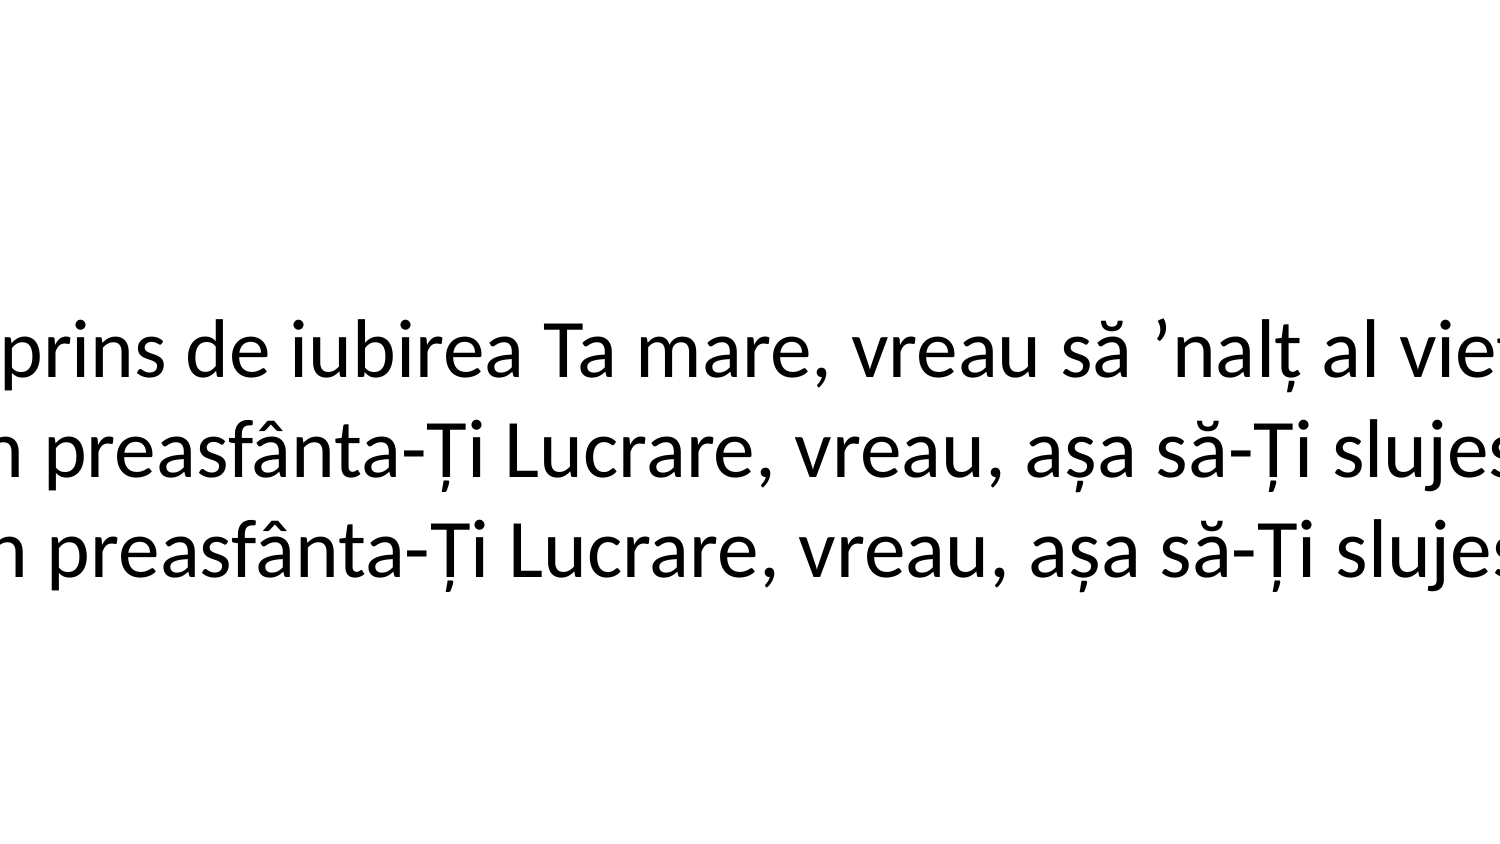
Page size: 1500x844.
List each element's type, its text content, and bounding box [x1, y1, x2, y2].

text_box 4. Vreau aprins de iubirea Ta mare, vreau să ʼnalț al vieții Cuvânt, vreau să ard în preasfânta-Ți Lucrare, vreau, așa să-Ți slujesc pe pământ! Vreau să ard în preasfânta-Ți Lucrare, vreau, așa să-Ți slujesc pe pământ! [0, 242, 1500, 602]
